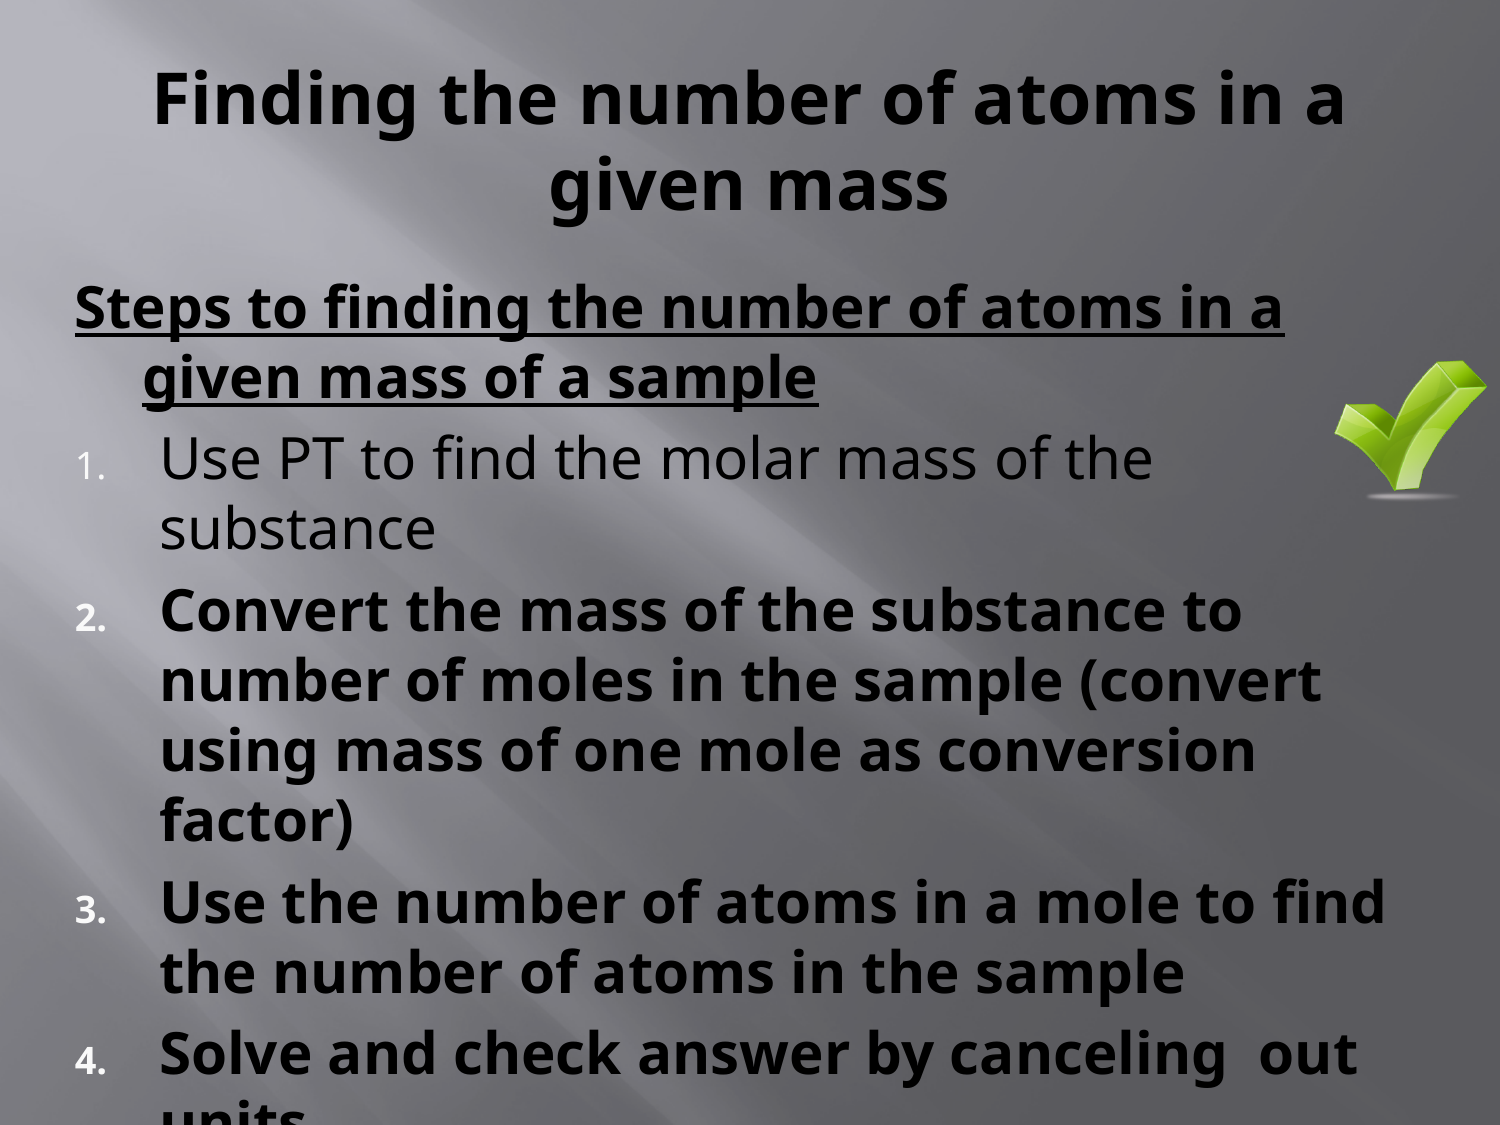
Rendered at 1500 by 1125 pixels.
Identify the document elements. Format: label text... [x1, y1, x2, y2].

title Finding the number of atoms in a given mass [75, 45, 1425, 233]
list Steps to finding the number of atoms in a given mass of a sample Use PT to find the molar mass of the substance Convert the mass of the substance to number of moles in the sample (convert using mass of one mole as conversion factor) Use the number of atoms in a mole to find the number of atoms in the sample Solve and check answer by canceling out units [37, 262, 1463, 1035]
picture [1312, 337, 1500, 526]
